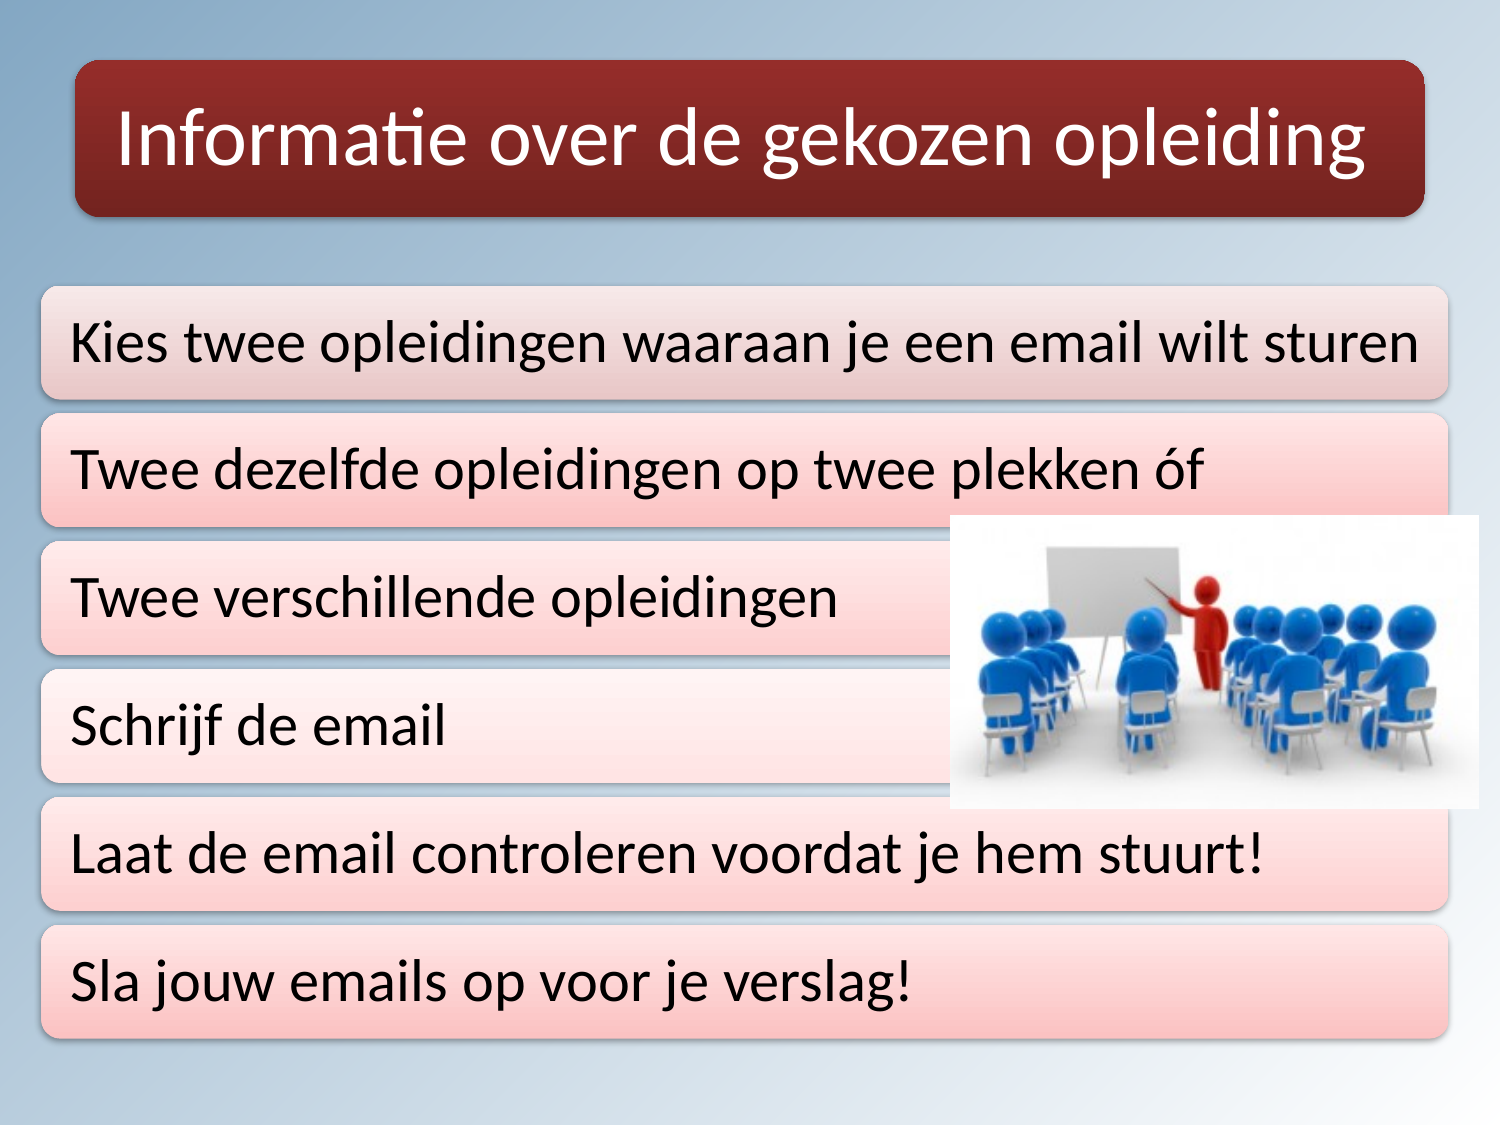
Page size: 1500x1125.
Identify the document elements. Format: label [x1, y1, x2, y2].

text_box [74, 44, 1426, 233]
picture [950, 514, 1479, 810]
list [41, 263, 1449, 1061]
